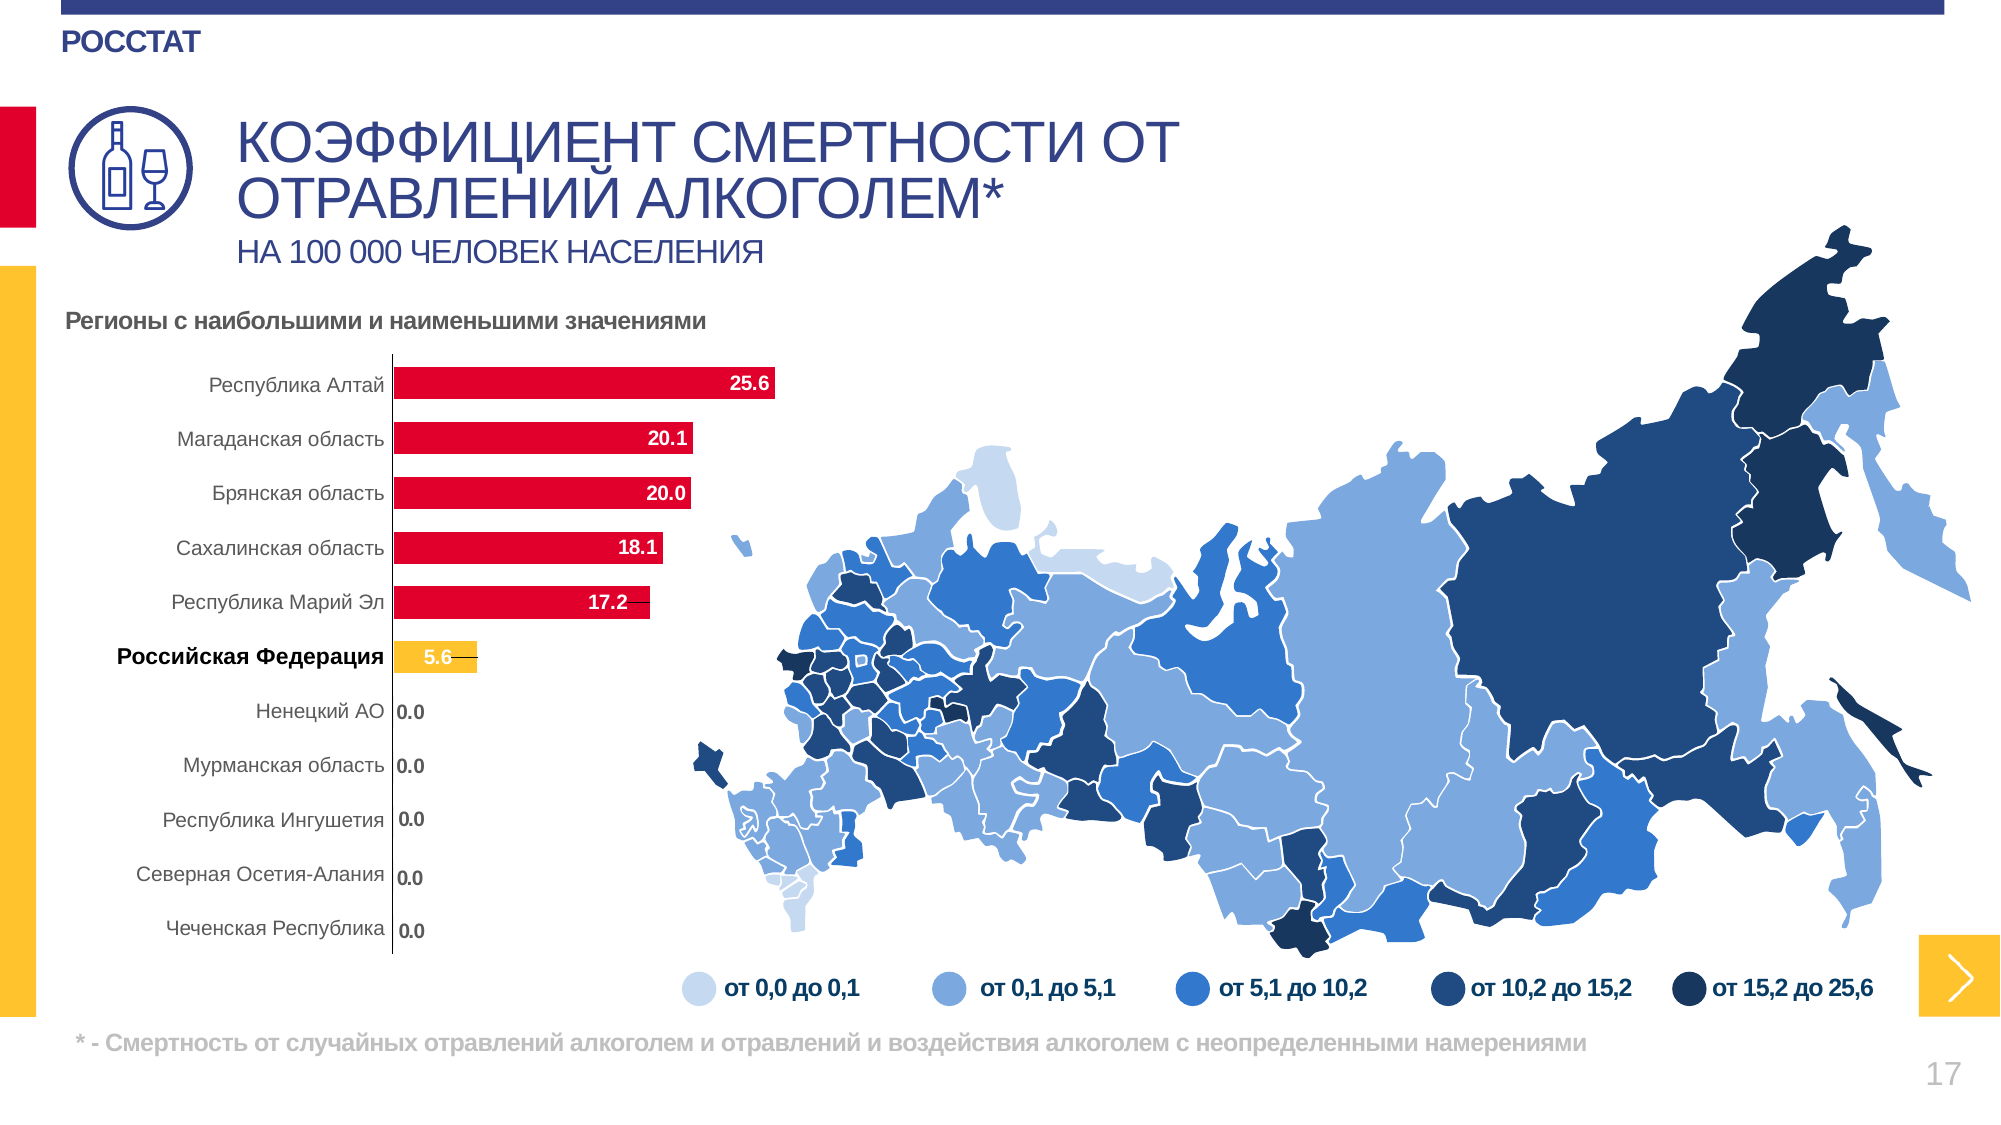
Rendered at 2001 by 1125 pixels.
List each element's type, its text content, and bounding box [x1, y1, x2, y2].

table_header Республика Алтай [25, 357, 363, 411]
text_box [1672, 963, 1890, 1010]
table_cell Брянская область [25, 466, 363, 520]
table_cell Ненецкий АО [25, 683, 363, 738]
table_cell Российская Федерация [25, 629, 363, 683]
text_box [1431, 963, 1649, 1010]
table_cell Мурманская область [25, 738, 363, 792]
table_cell Республика Марий Эл [25, 574, 363, 629]
table_cell Магаданская область [25, 411, 363, 466]
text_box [1175, 963, 1384, 1010]
chart [363, 333, 852, 982]
table_cell Северная Осетия-Алания [25, 846, 363, 901]
text_box Регионы с наибольшими и наименьшими значениями [50, 297, 693, 342]
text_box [681, 963, 876, 1010]
table_cell Республика Ингушетия [25, 792, 363, 846]
slide_number 17 [1527, 1042, 1978, 1103]
text_box * - Смертность от случайных отравлений алкоголем и отравлений и воздействия алкоголем с неопределенными намерениями [60, 1019, 1779, 1065]
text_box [932, 963, 1132, 1010]
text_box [693, 224, 1972, 959]
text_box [1918, 934, 2000, 1017]
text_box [71, 109, 190, 228]
table_cell Чеченская Республика [25, 901, 363, 955]
table_cell Сахалинская область [25, 520, 363, 574]
text_box КОЭФФИЦИЕНТ СМЕРТНОСТИ ОТ ОТРАВЛЕНИЙ АЛКОГОЛЕМ* НА 100 000 ЧЕЛОВЕК НАСЕЛЕНИЯ [221, 110, 1585, 235]
